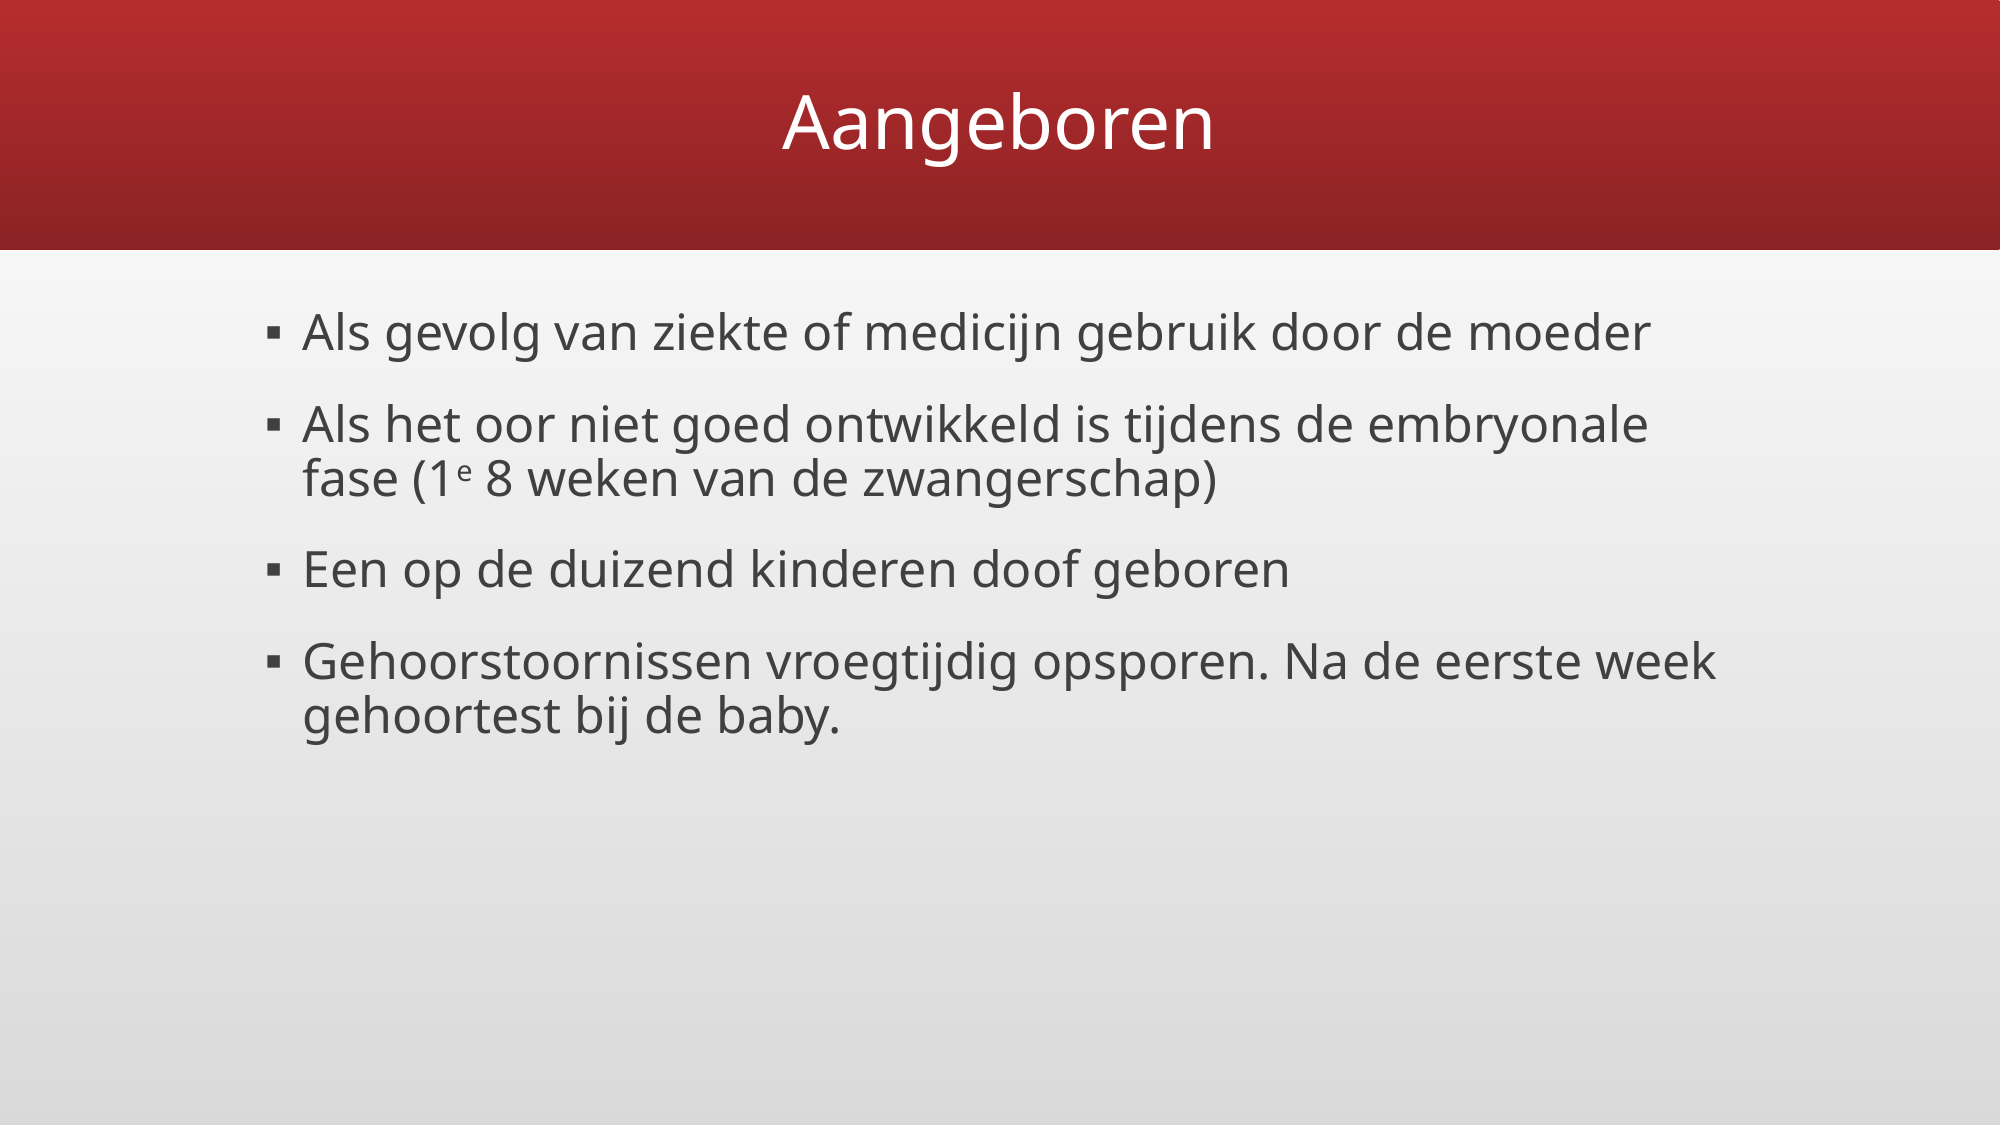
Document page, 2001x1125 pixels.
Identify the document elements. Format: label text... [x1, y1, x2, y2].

title Aangeboren [174, 16, 1825, 234]
list Als gevolg van ziekte of medicijn gebruik door de moeder Als het oor niet goed ontwikkeld is tijdens de embryonale fase (1e 8 weken van de zwangerschap) Een op de duizend kinderen doof geboren Gehoorstoornissen vroegtijdig opsporen. Na de eerste week gehoortest bij de baby. [249, 299, 1750, 1050]
